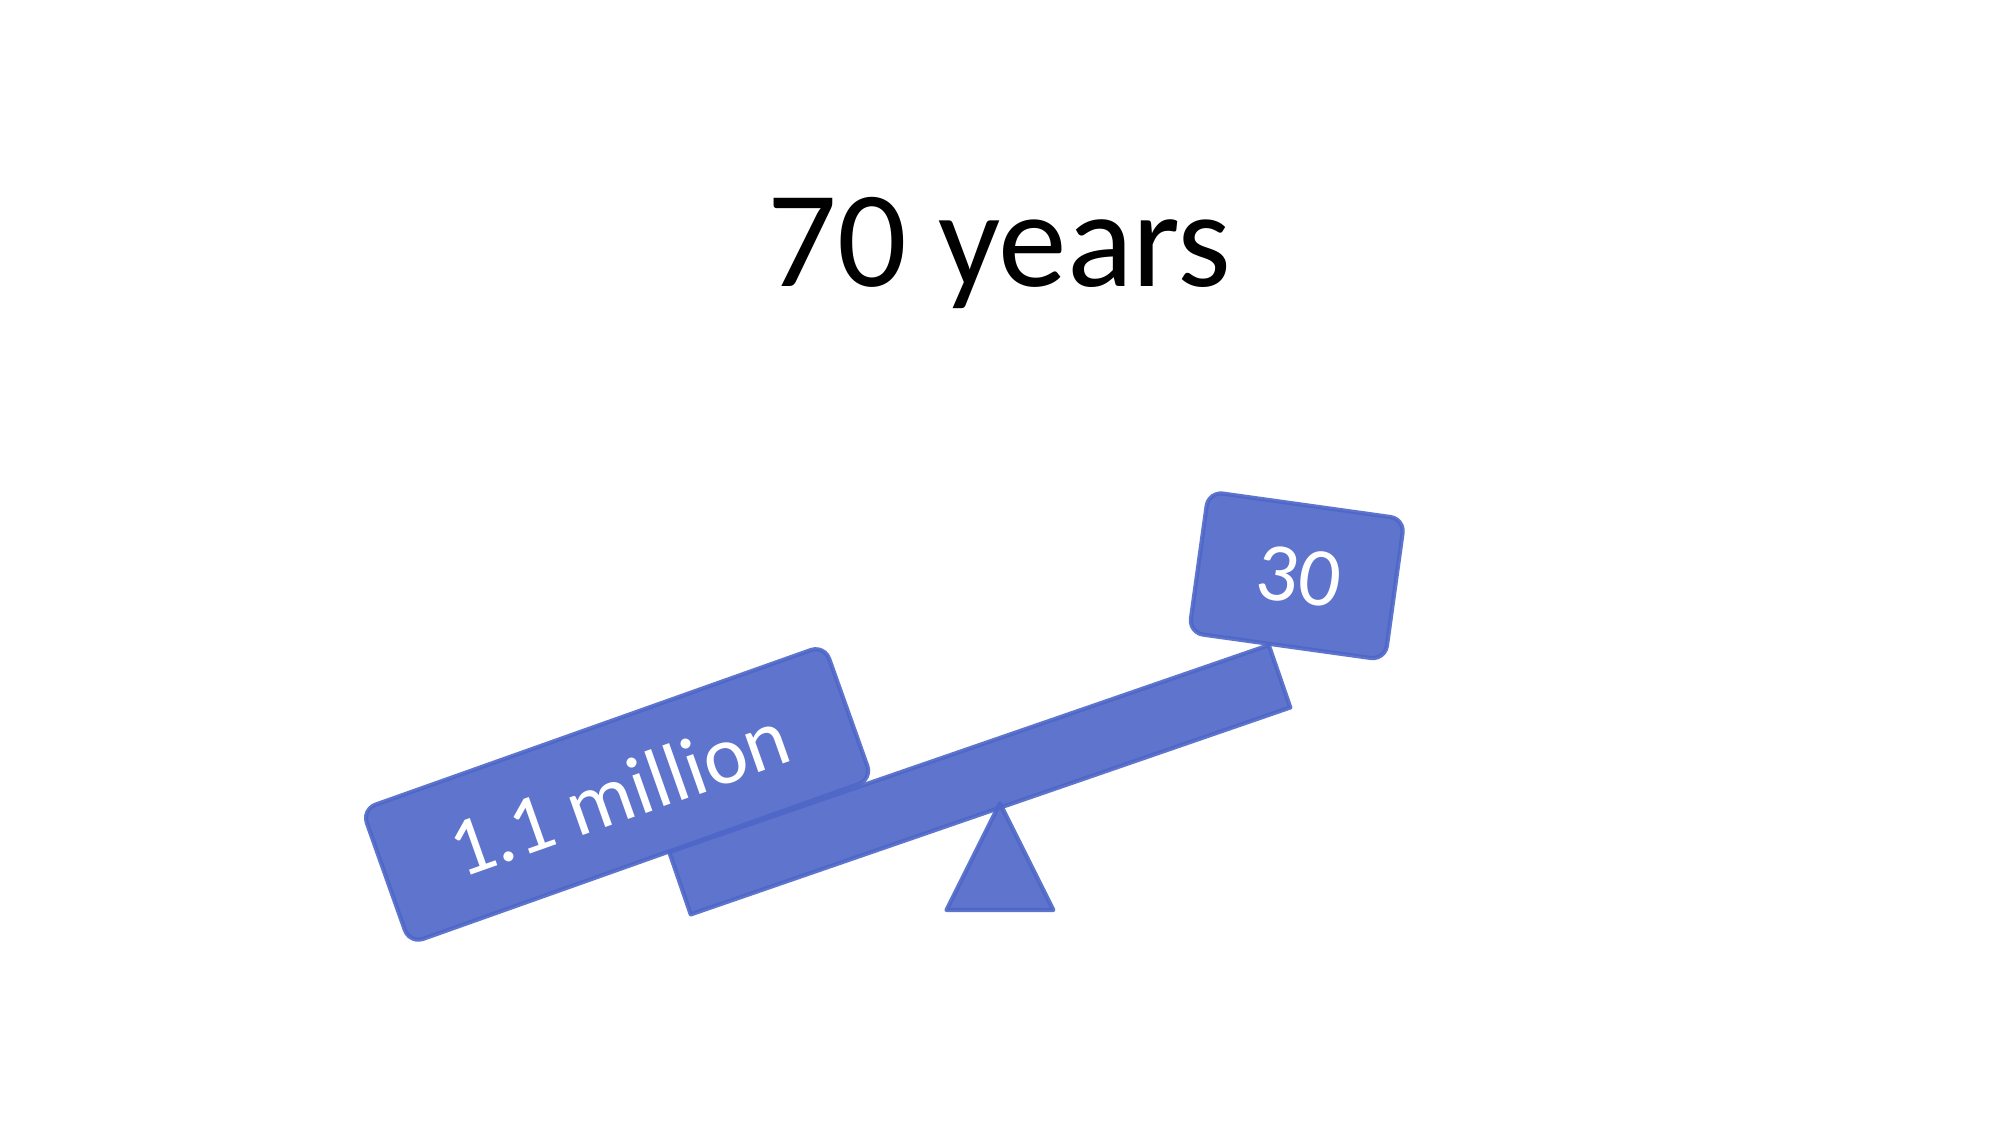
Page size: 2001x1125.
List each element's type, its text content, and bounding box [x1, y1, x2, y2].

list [324, 262, 1676, 1006]
title 70 years [324, 137, 1675, 261]
